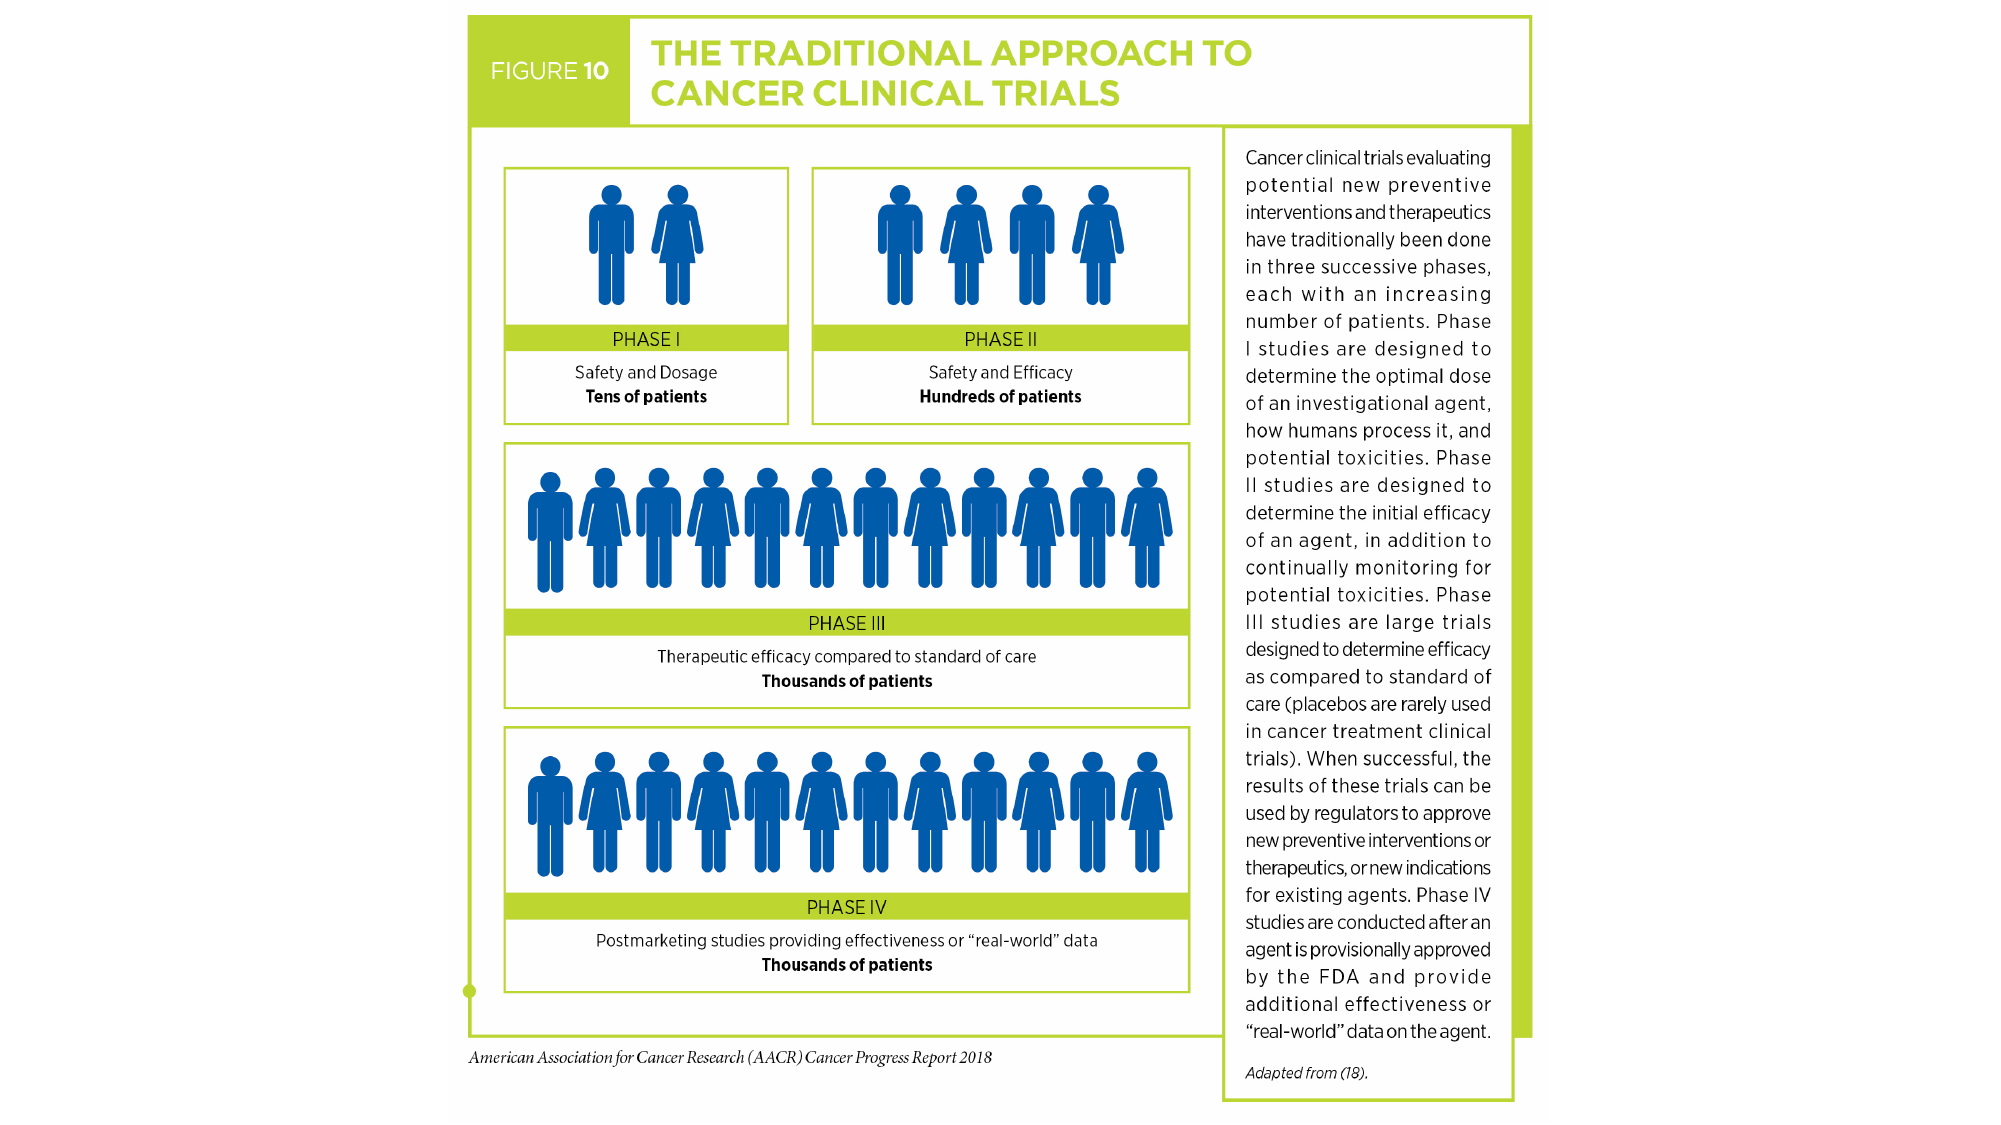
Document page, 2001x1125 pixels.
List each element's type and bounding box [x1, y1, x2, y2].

picture [447, 1, 1549, 1123]
